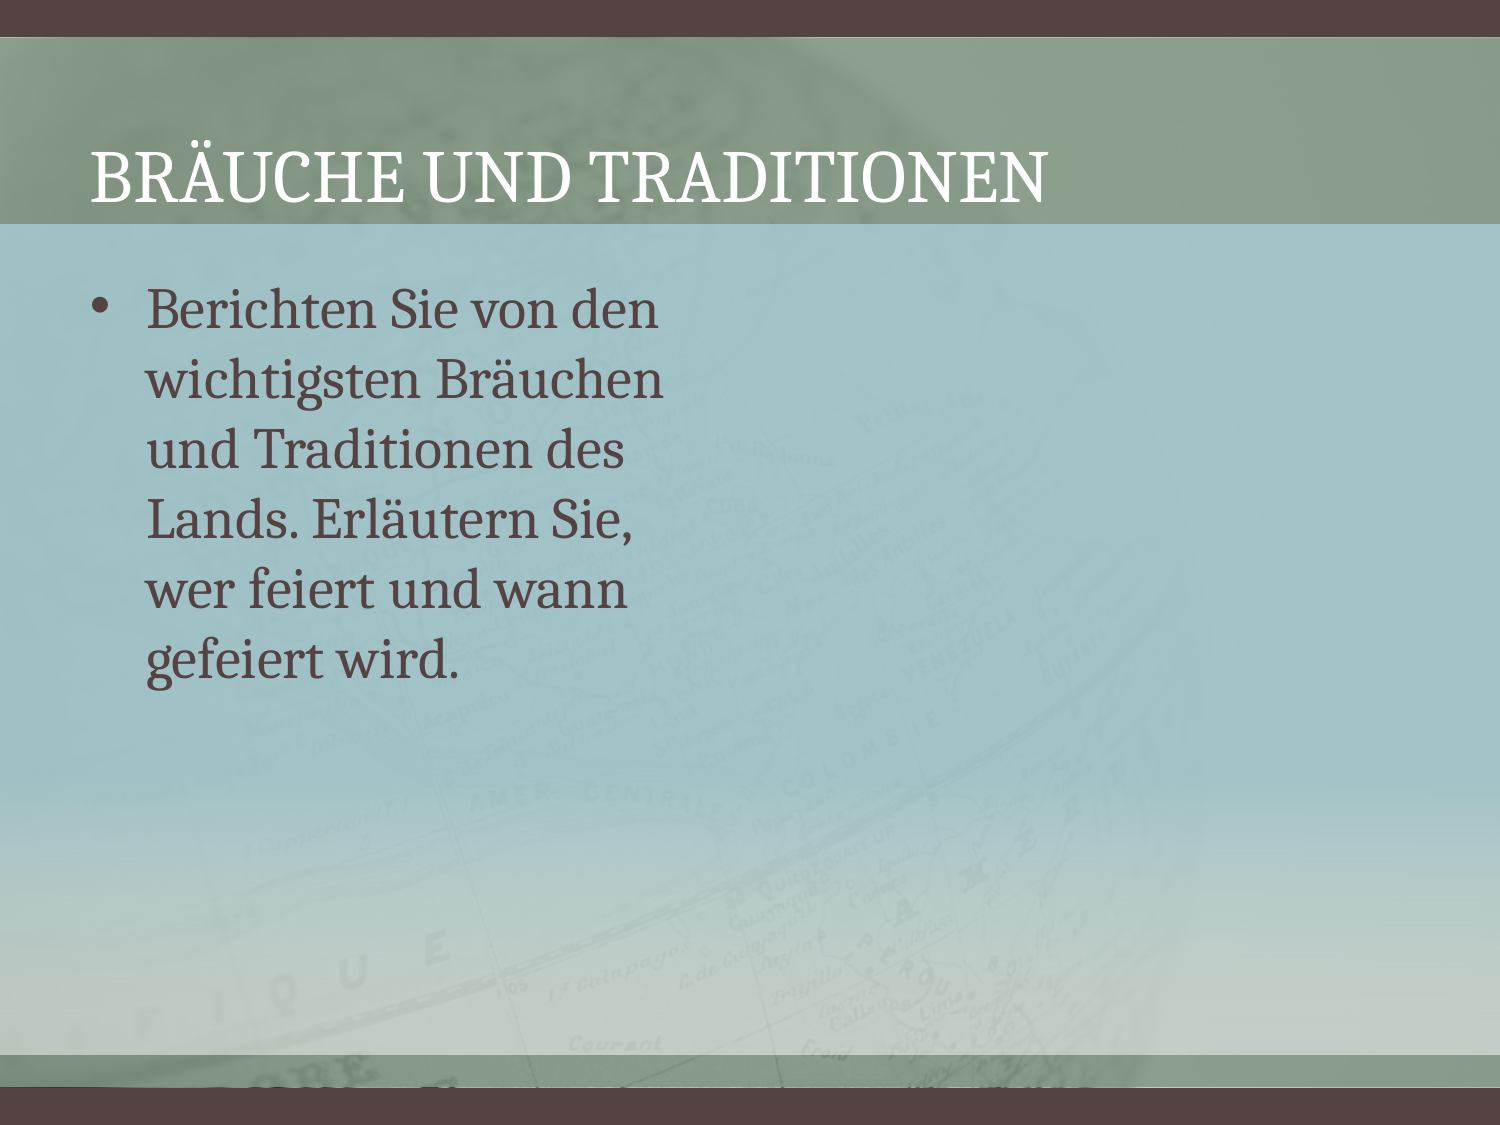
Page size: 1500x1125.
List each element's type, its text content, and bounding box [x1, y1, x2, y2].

title Bräuche und Traditionen [75, 37, 1425, 225]
list Berichten Sie von den wichtigsten Bräuchen und Traditionen des Lands. Erläutern Sie, wer feiert und wann gefeiert wird. [75, 262, 738, 1005]
